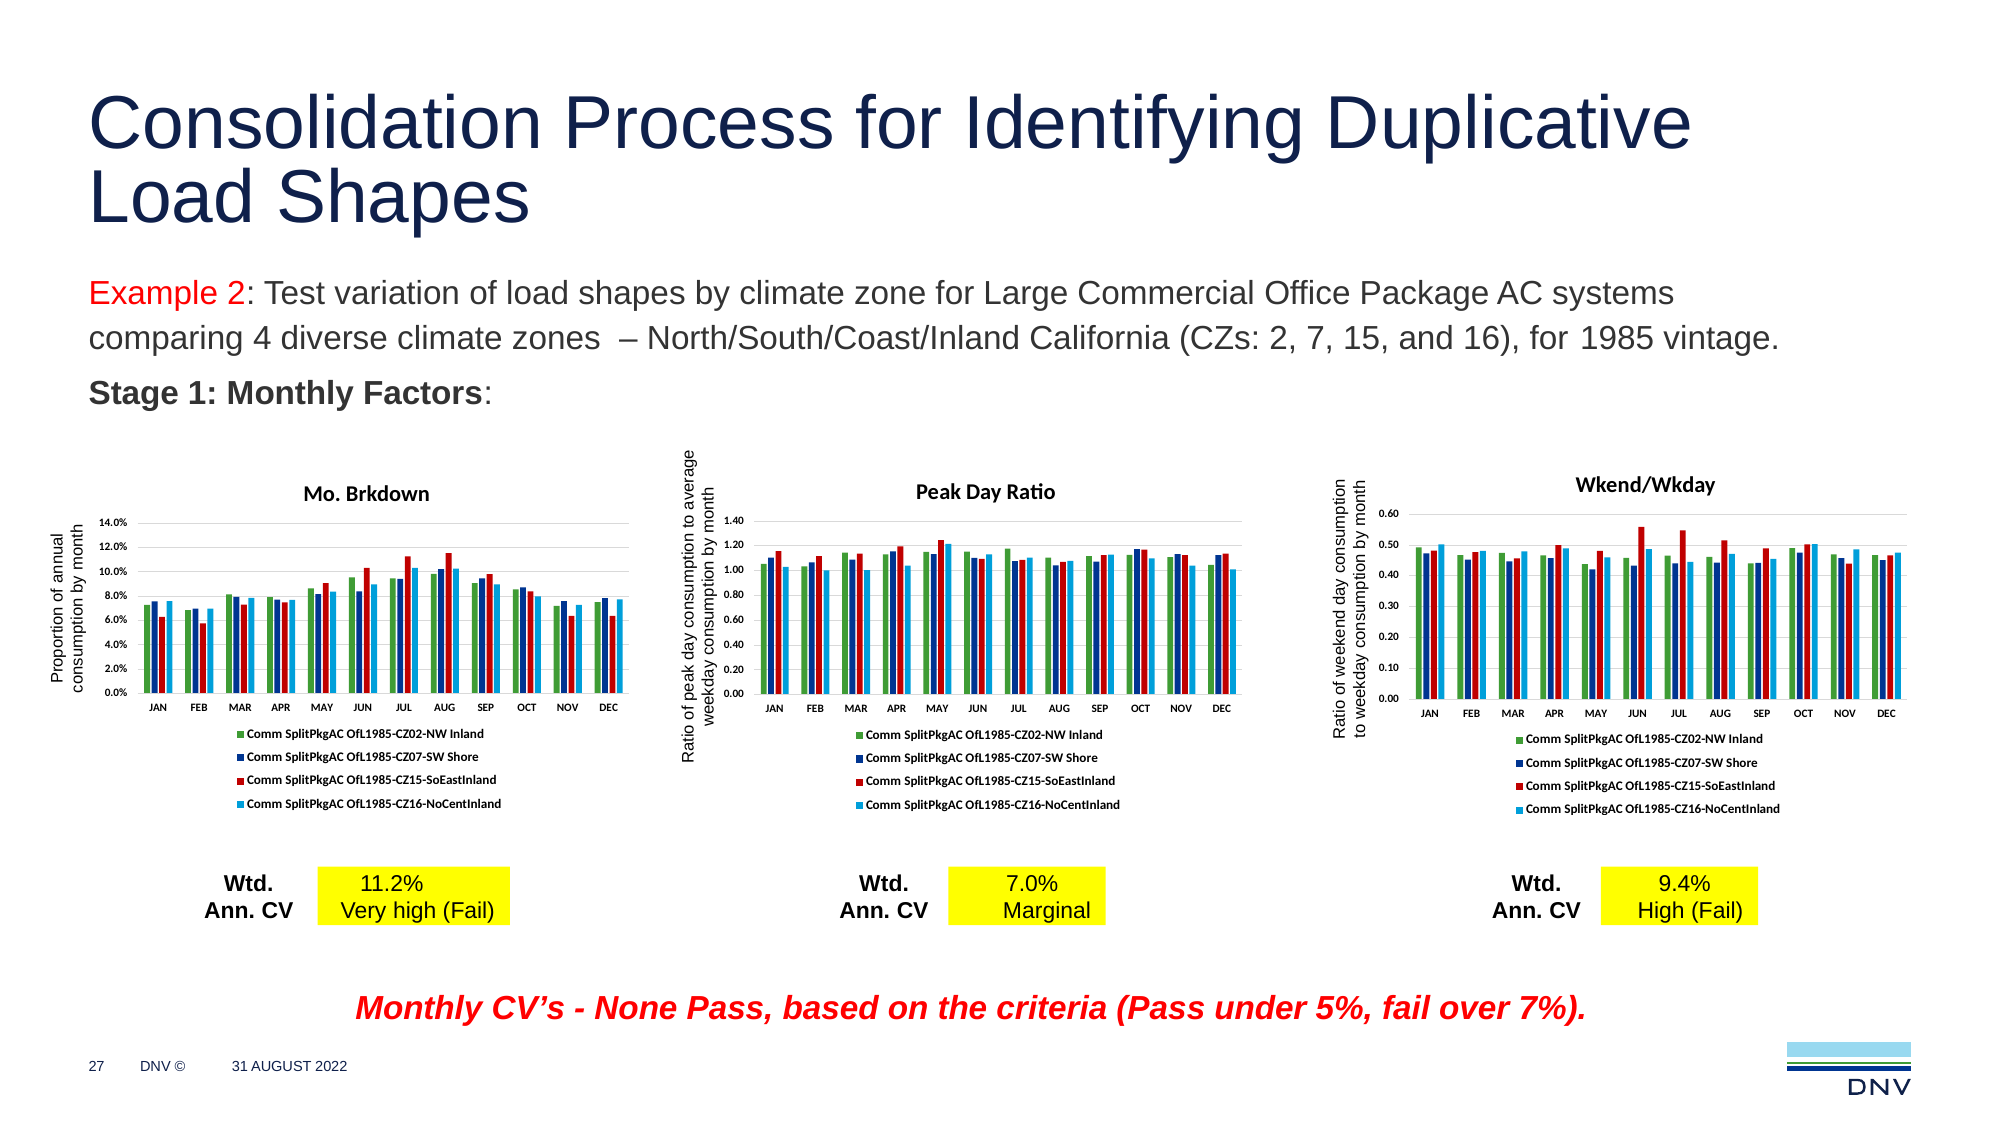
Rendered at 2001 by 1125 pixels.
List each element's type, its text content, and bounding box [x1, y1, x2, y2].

picture [718, 472, 1250, 815]
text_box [822, 866, 1106, 926]
text_box Consolidation Process for Identifying Duplicative Load Shapes [88, 88, 1865, 243]
picture [1376, 465, 1916, 815]
text_box Ratio of weekend day consumption to weekday consumption by month [1328, 469, 1369, 749]
text_box Ratio of peak day consumption to average weekday consumption by month [676, 446, 718, 767]
picture [96, 482, 635, 815]
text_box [1475, 866, 1759, 926]
text_box Monthly CV’s - None Pass, based on the criteria (Pass under 5%, fail over 7%). [330, 980, 1623, 1026]
text_box Proportion of annual consumption by month [46, 485, 87, 732]
slide_number 27 [88, 1056, 133, 1082]
text_box Example 2: Test variation of load shapes by climate zone for Large Commercial Office Package AC systems comparing 4 diverse climate zones – North/South/Coast/Inland California (CZs: 2, 7, 15, and 16), for 1985 vintage. Stage 1: Monthly Factors: [88, 266, 1830, 411]
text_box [183, 866, 511, 926]
